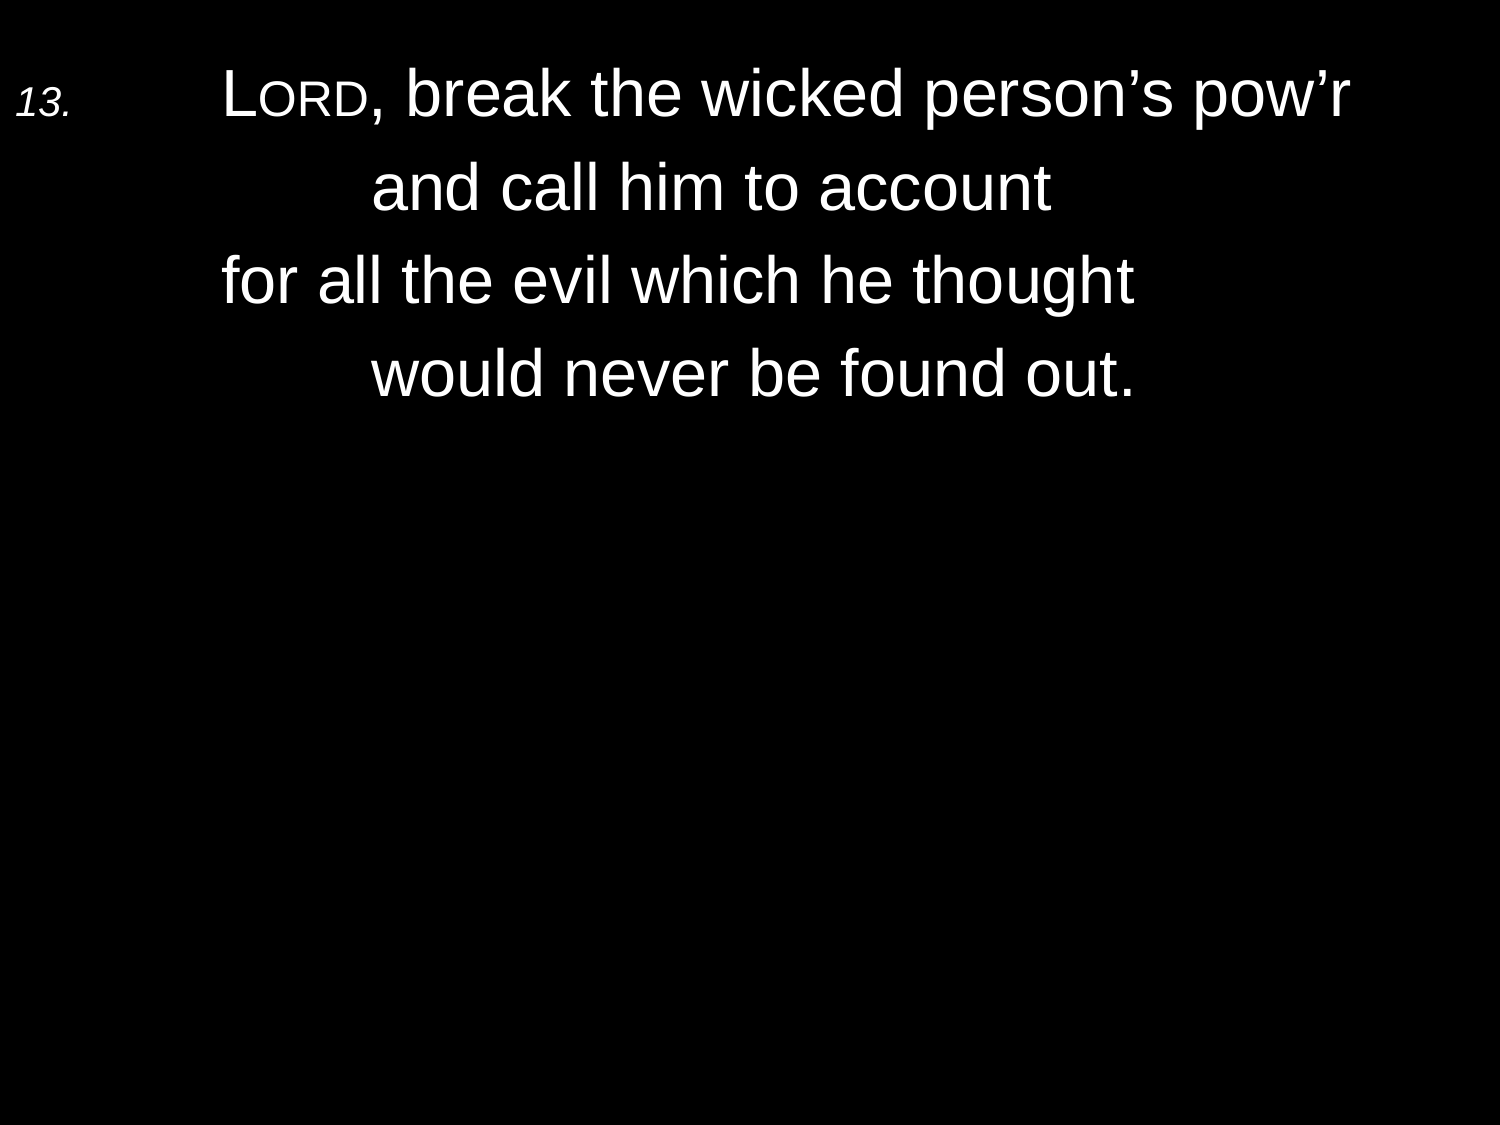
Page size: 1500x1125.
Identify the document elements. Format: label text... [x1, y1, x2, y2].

list 13. LORD, break the wicked person’s pow’r and call him to account for all the evil which he thought would never be found out. [0, 42, 1500, 1047]
